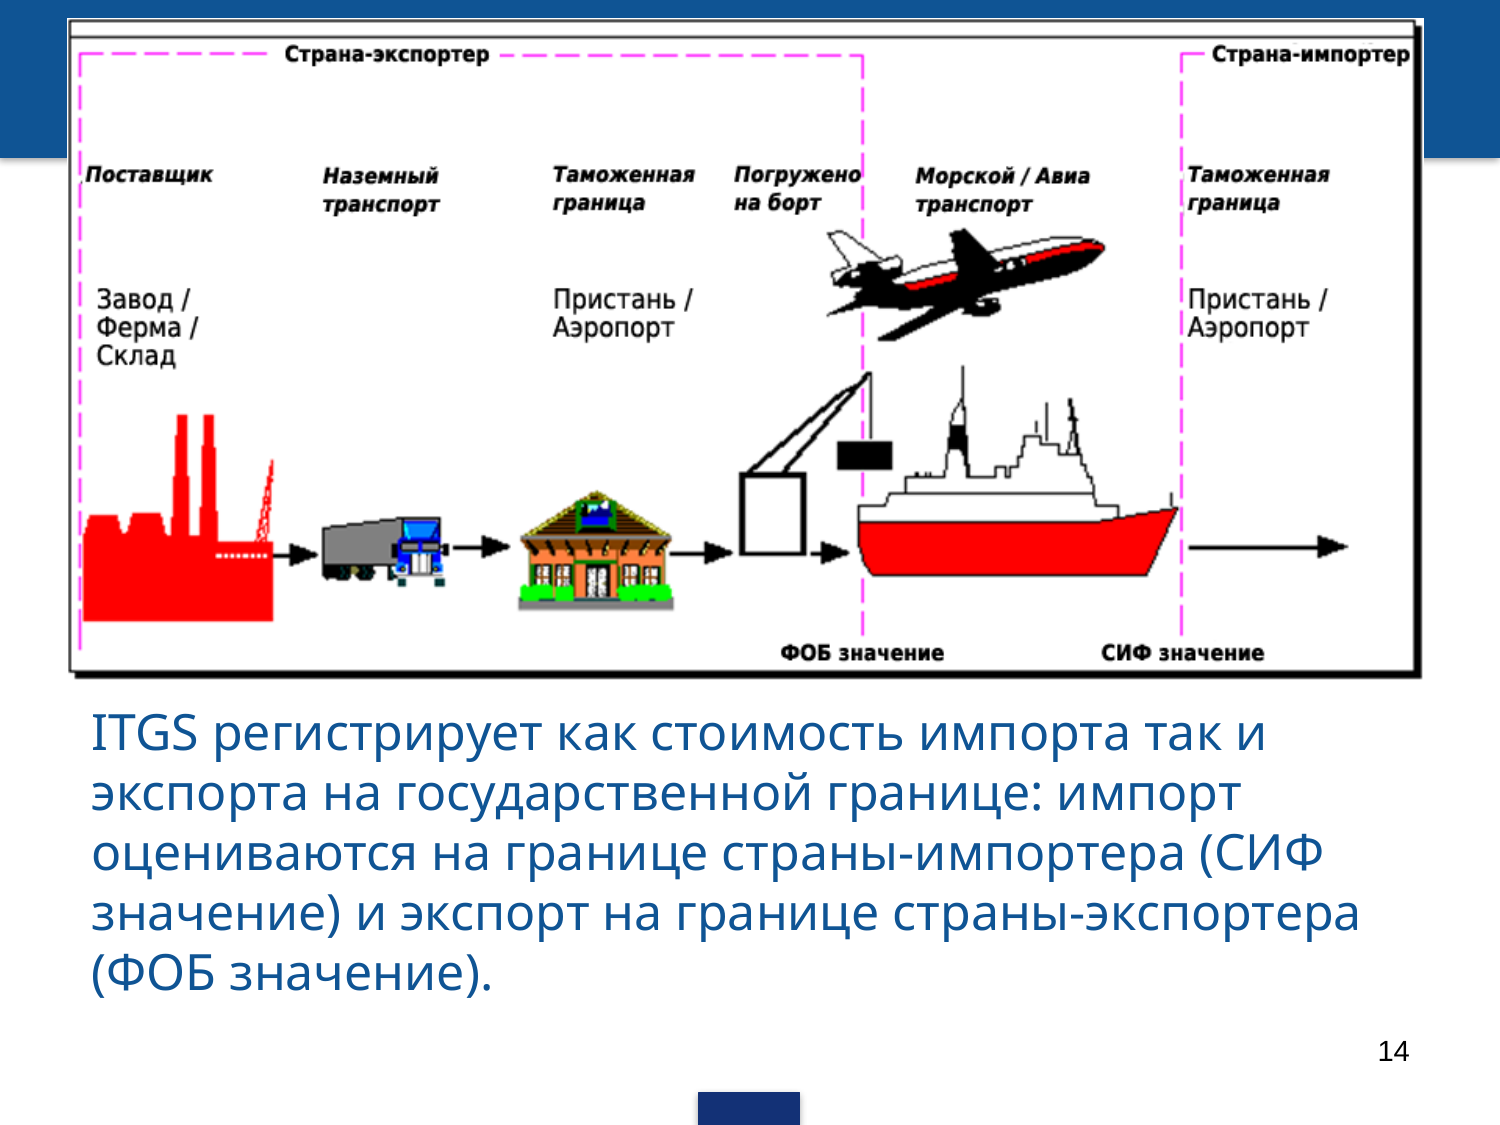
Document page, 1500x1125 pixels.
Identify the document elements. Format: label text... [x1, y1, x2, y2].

list ITGS регистрирует как стоимость импорта так и экспорта на государственной границе: импорт оцениваются на границе страны-импортера (СИФ значение) и экспорт на границе страны-экспортера (ФОБ значение). [76, 692, 1427, 1012]
slide_number 14 [1074, 1024, 1425, 1103]
picture [66, 17, 1424, 681]
